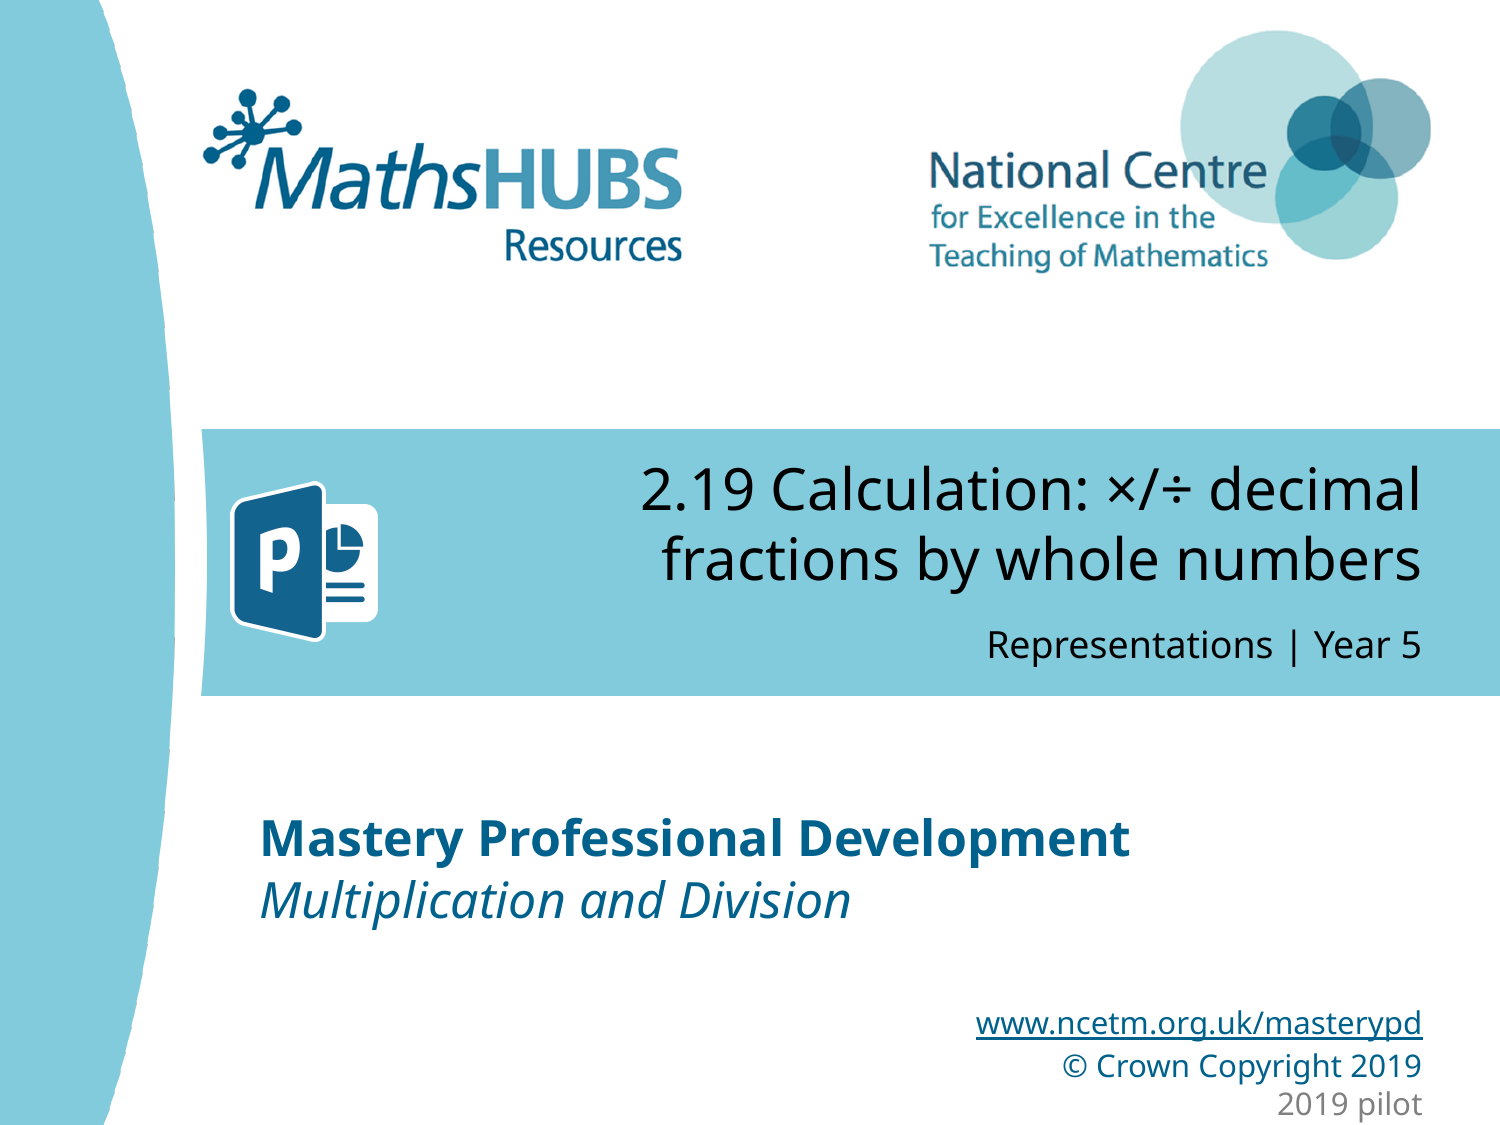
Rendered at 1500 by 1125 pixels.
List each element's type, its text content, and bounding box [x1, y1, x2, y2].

list Multiplication and Division [244, 860, 1161, 945]
picture [927, 29, 1431, 274]
picture [0, 0, 175, 1125]
picture [178, 429, 1500, 696]
subtitle Representations | Year 5 [407, 614, 1438, 673]
title 2.19 Calculation: ×/÷ decimal fractions by whole numbers [407, 459, 1438, 585]
picture [200, 85, 688, 274]
